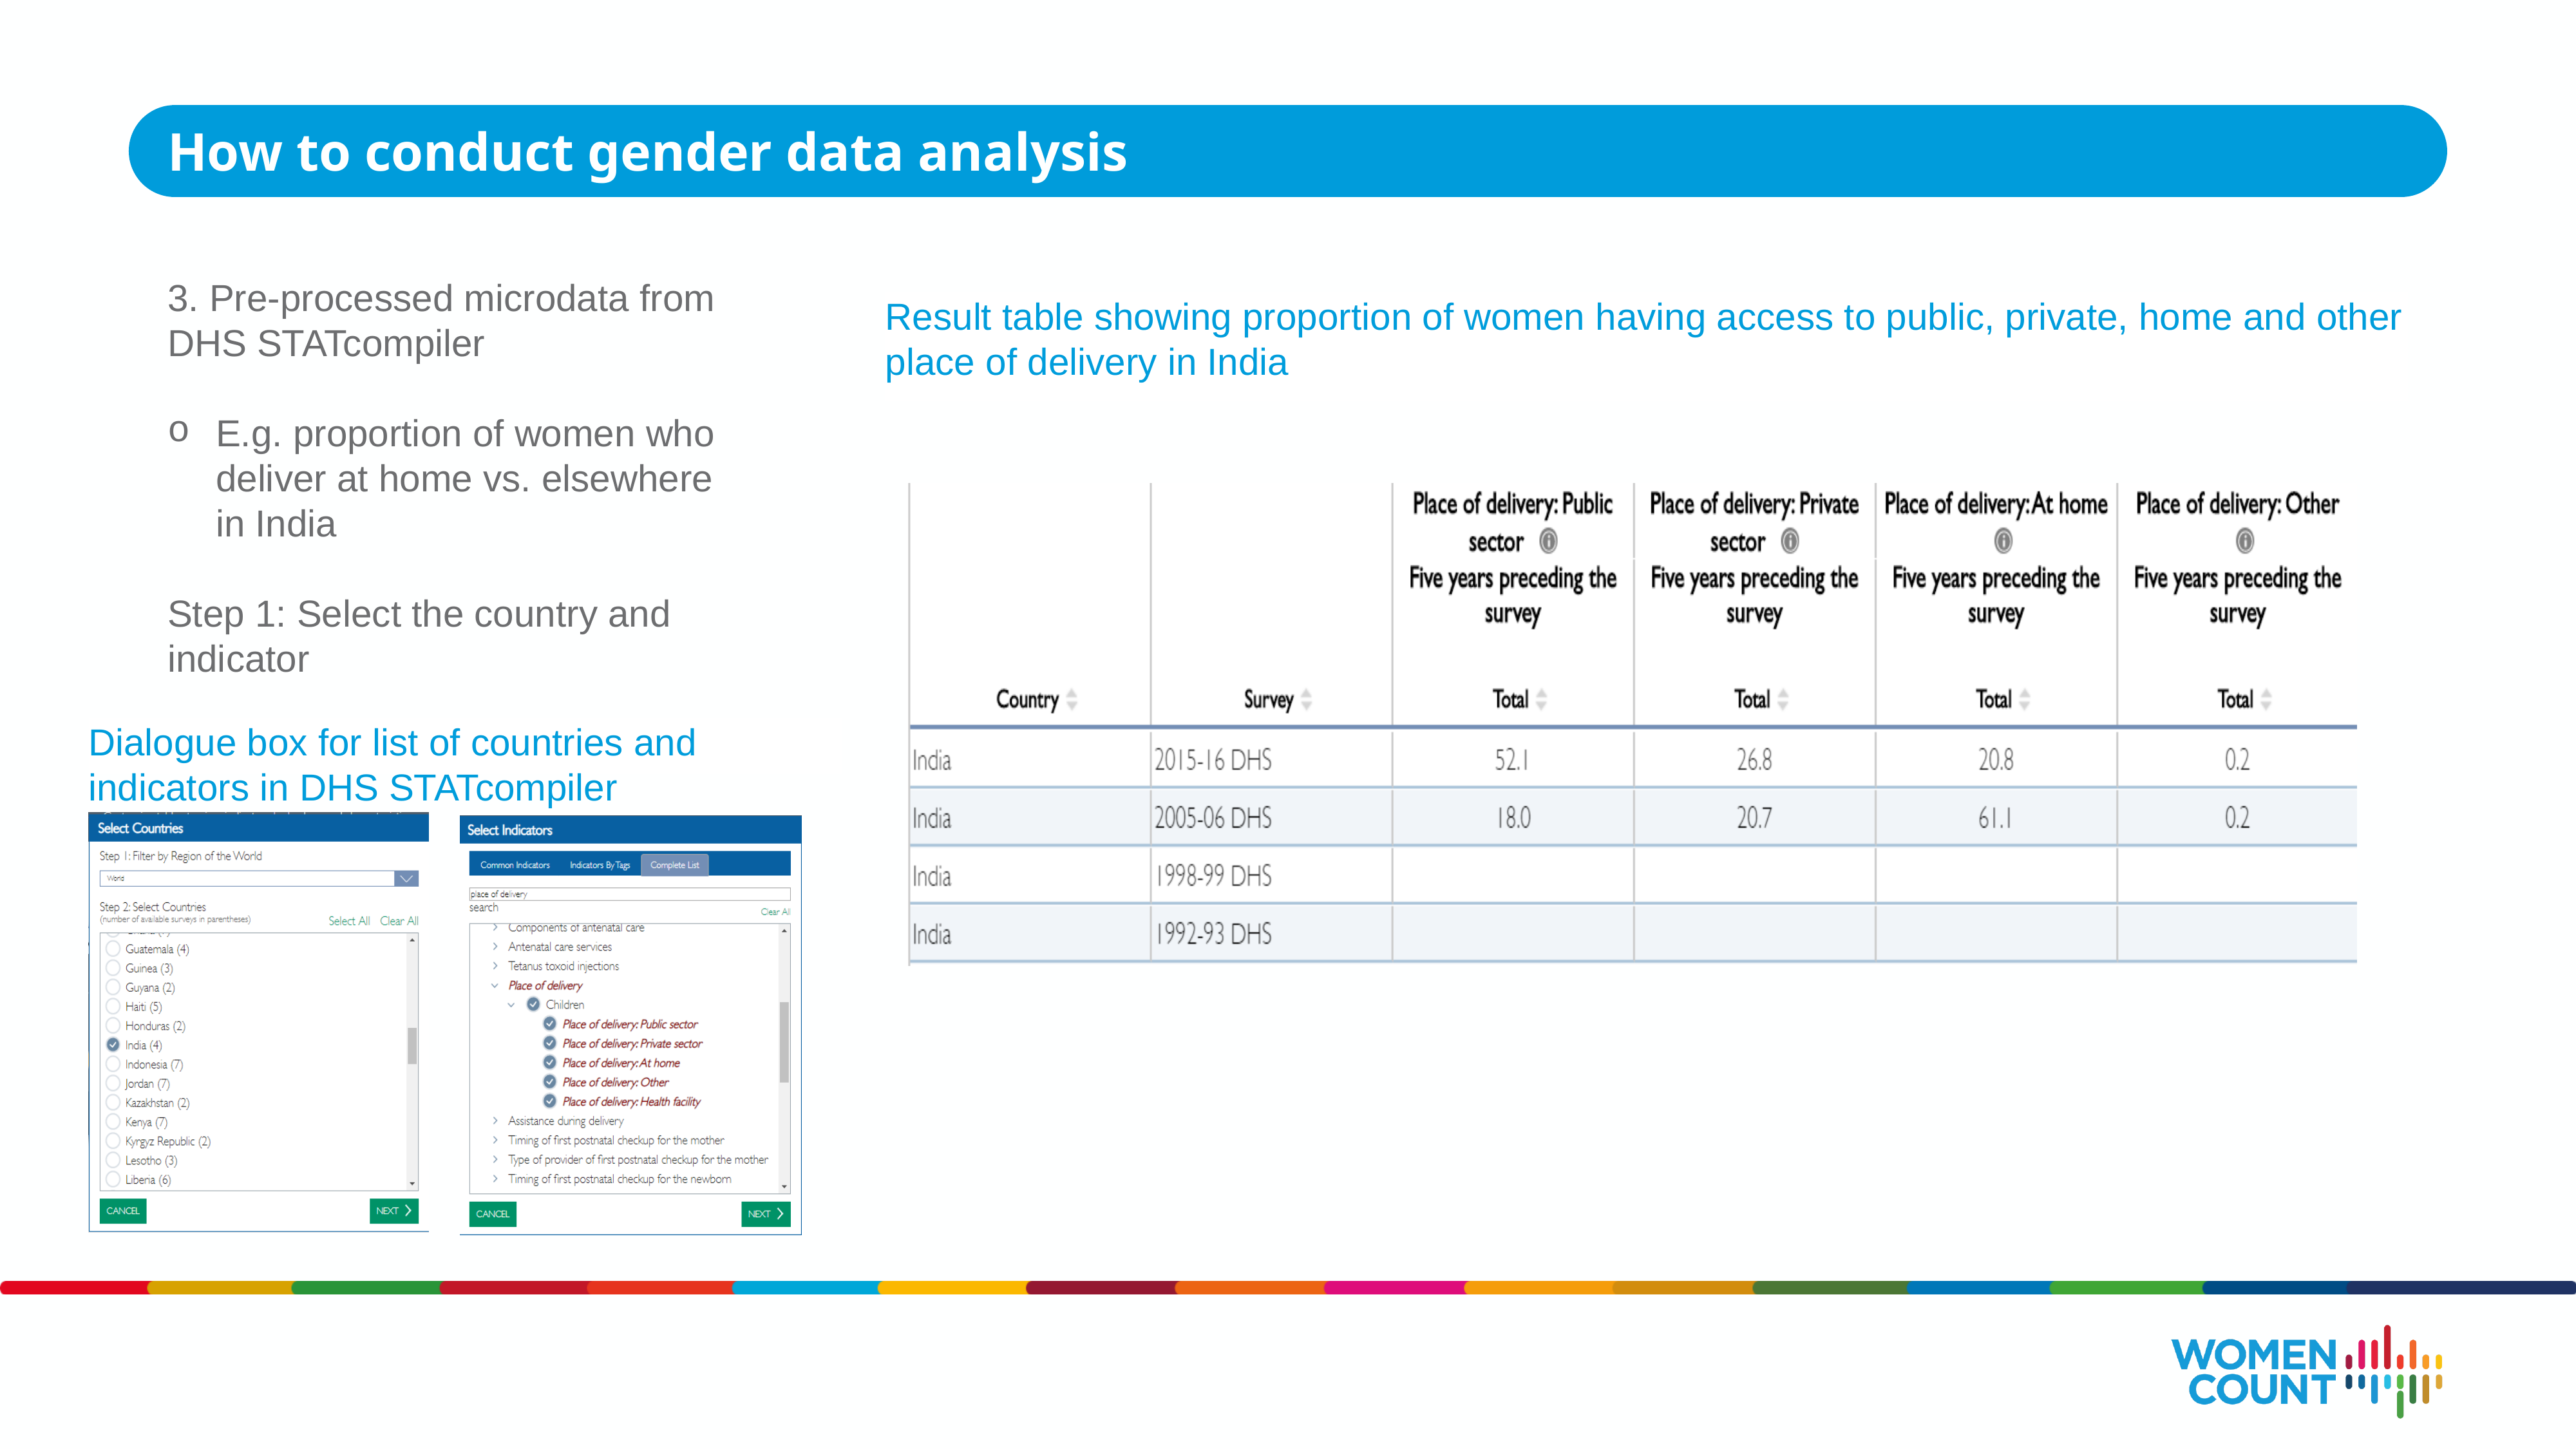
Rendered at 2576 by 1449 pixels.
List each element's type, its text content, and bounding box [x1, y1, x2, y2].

list How to conduct gender data analysis [167, 119, 2411, 245]
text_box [88, 717, 842, 1235]
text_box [885, 292, 2409, 967]
list 3. Pre-processed microdata from DHS STATcompiler E.g. proportion of women who deliver at home vs. elsewhere in India Step 1: Select the country and indicator [167, 274, 717, 401]
